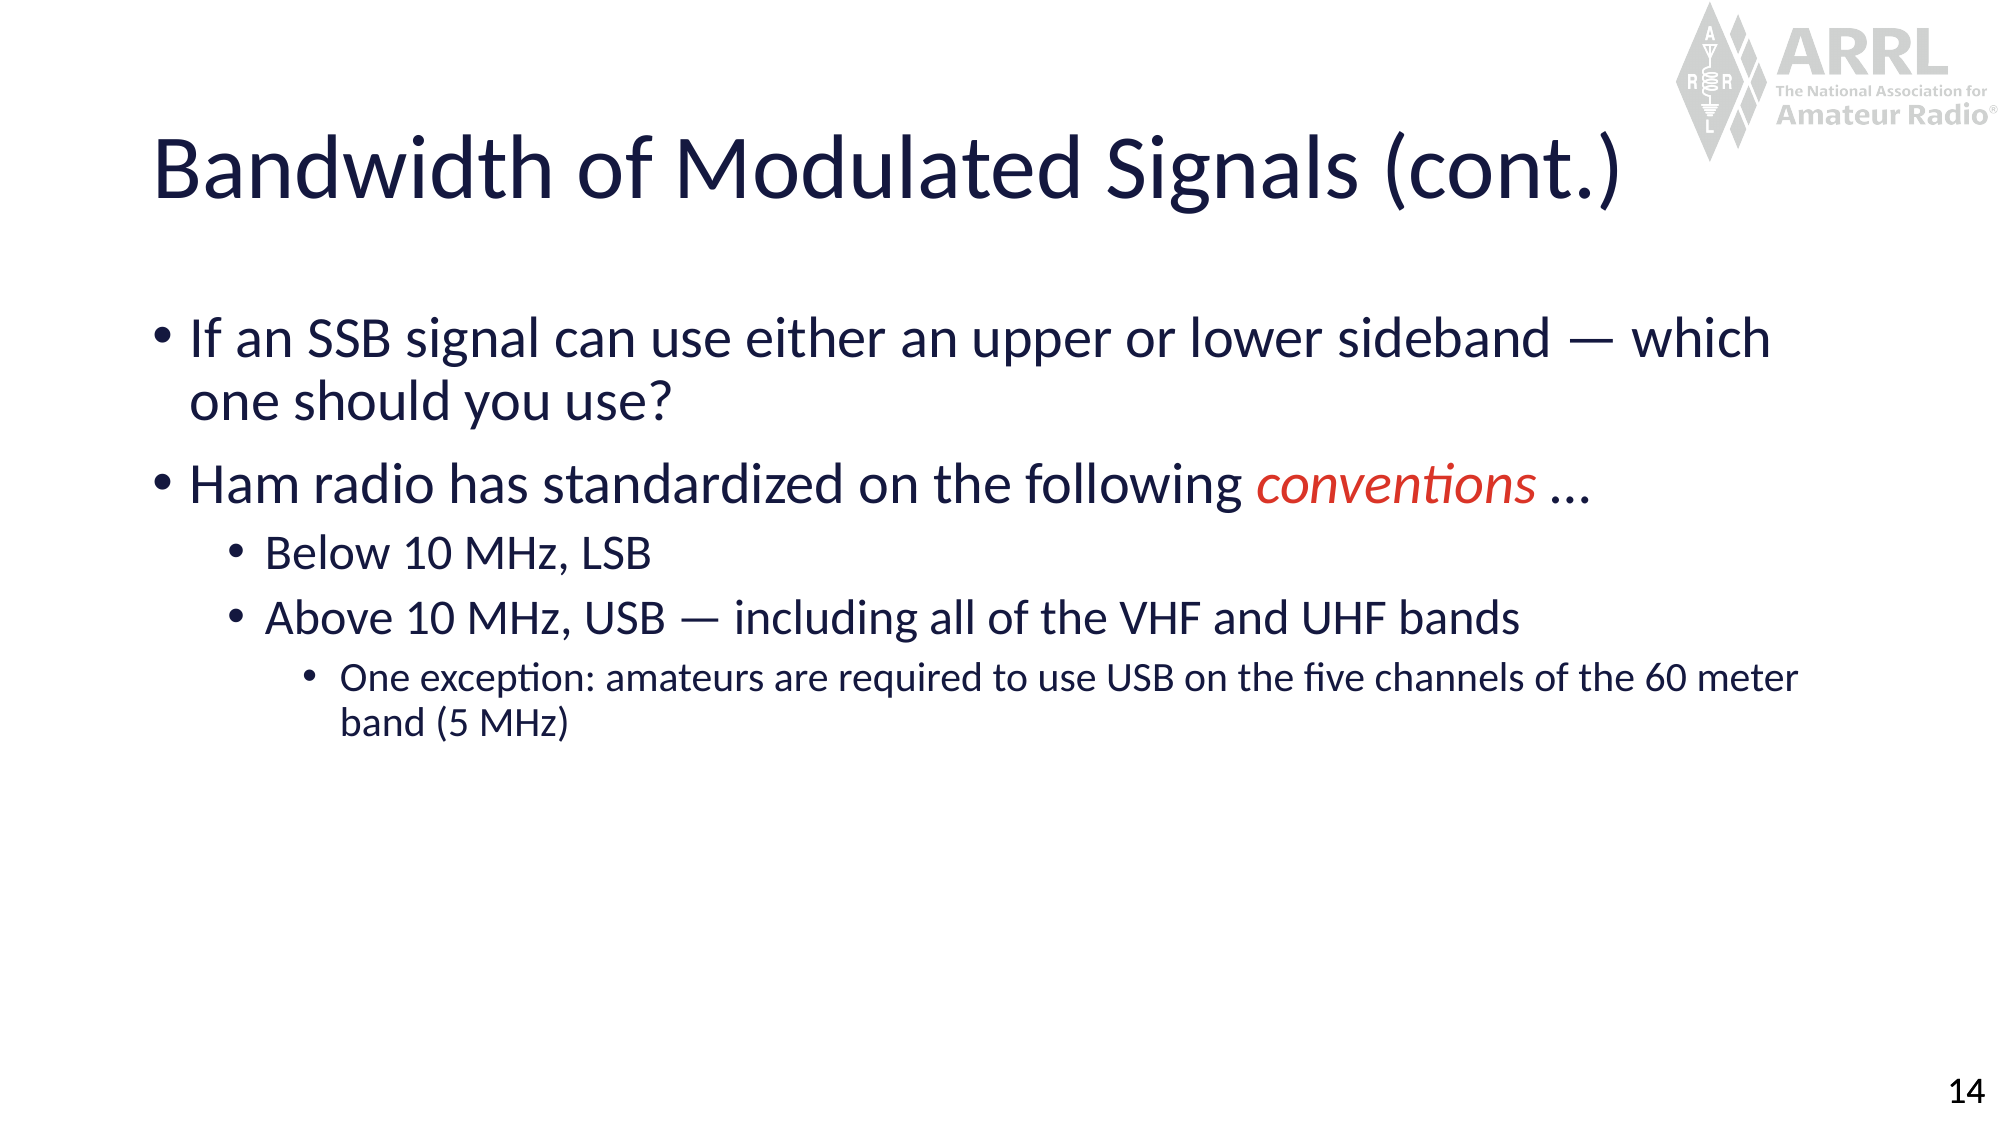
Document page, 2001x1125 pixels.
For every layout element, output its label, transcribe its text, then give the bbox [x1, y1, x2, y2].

picture [1674, 0, 2000, 164]
list If an SSB signal can use either an upper or lower sideband — which one should you use? Ham radio has standardized on the following conventions … Below 10 MHz, LSB Above 10 MHz, USB — including all of the VHF and UHF bands One exception: amateurs are required to use USB on the five channels of the 60 meter band (5 MHz) [137, 299, 1863, 1066]
title Bandwidth of Modulated Signals (cont.) [137, 59, 1863, 278]
